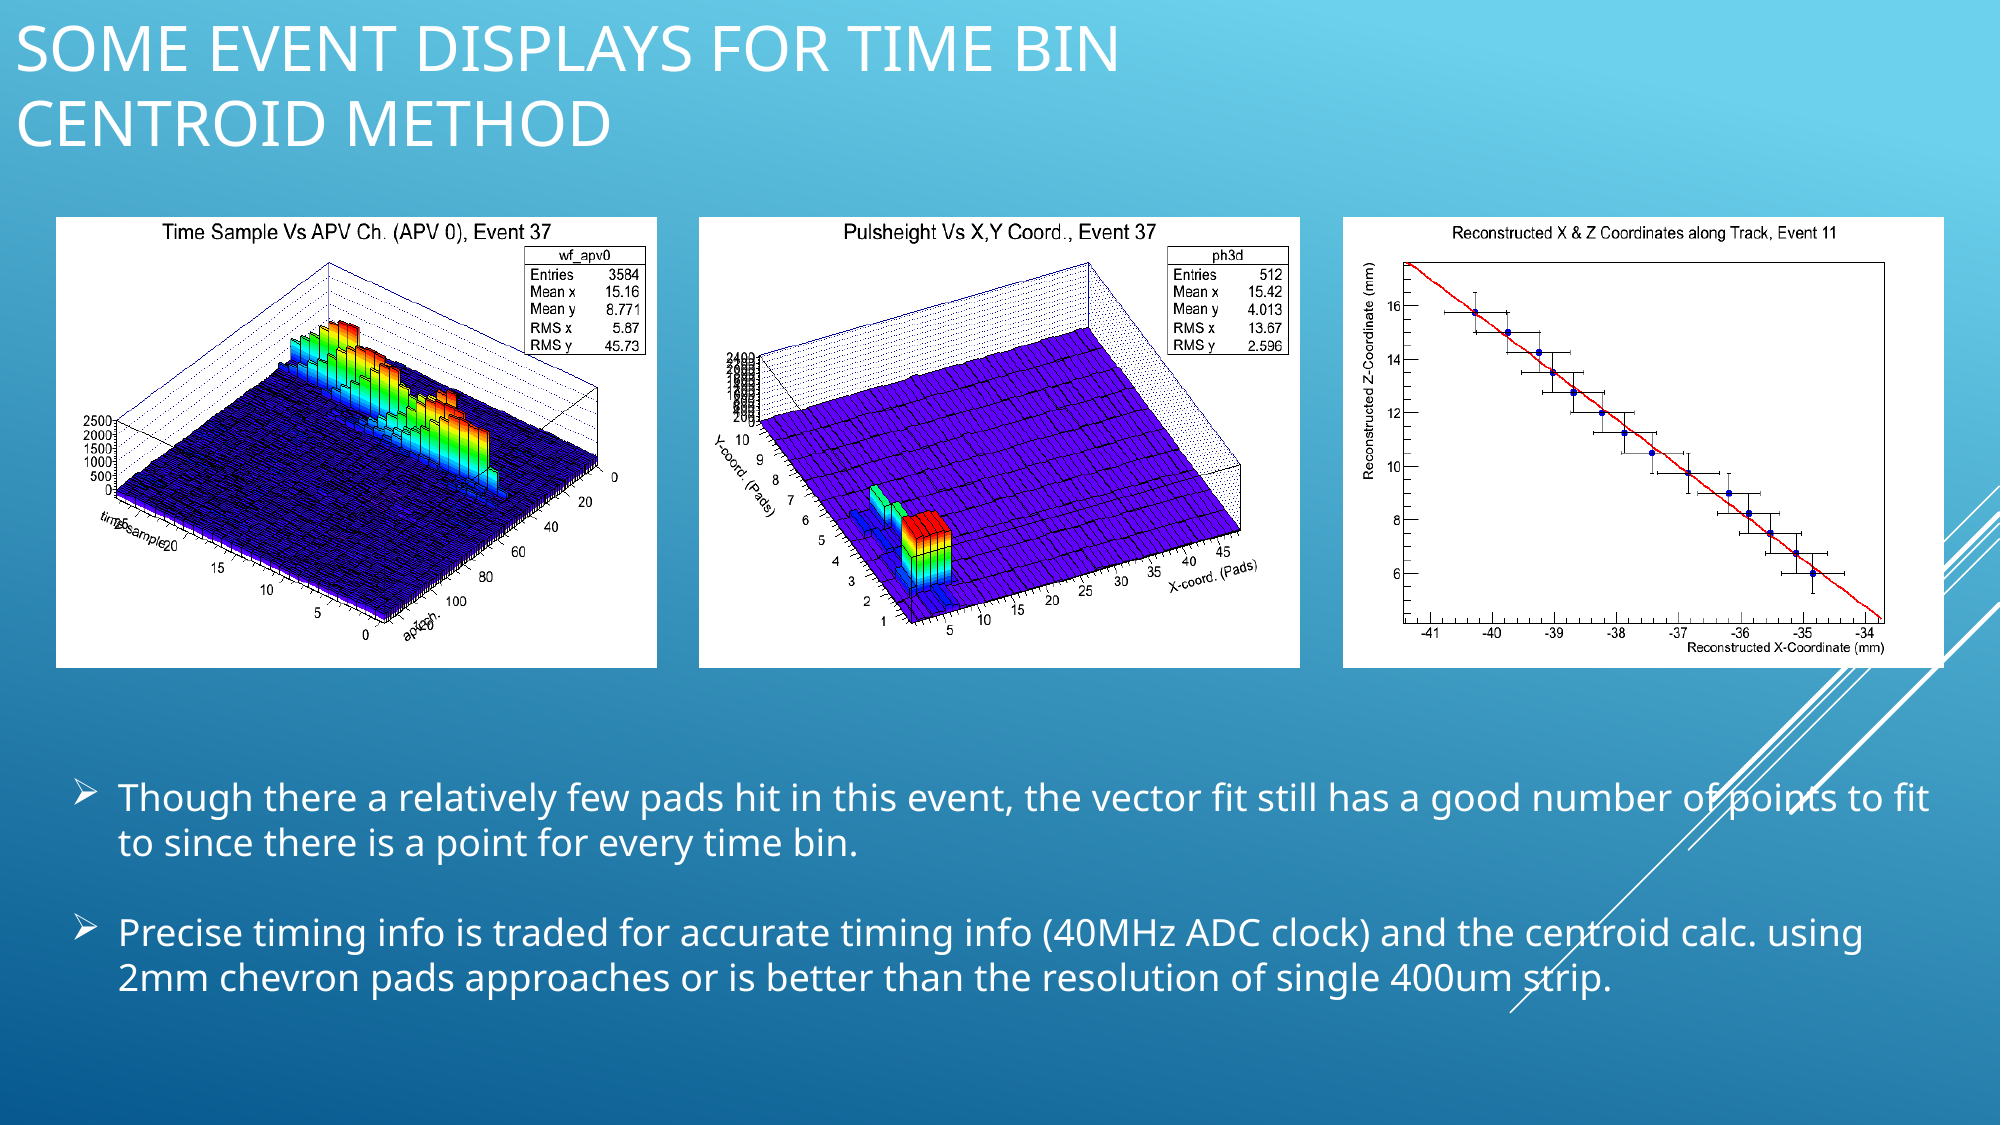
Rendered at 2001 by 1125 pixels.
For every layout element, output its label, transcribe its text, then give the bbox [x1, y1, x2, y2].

picture [699, 217, 1301, 668]
picture [55, 217, 657, 668]
text_box Though there a relatively few pads hit in this event, the vector fit still has a good number of points to fit to since there is a point for every time bin. Precise timing info is traded for accurate timing info (40MHz ADC clock) and the centroid calc. using 2mm chevron pads approaches or is better than the resolution of single 400um strip. [56, 767, 1958, 1052]
picture [1343, 217, 1944, 668]
title Some Event Displays for time bin centroid method [0, 0, 1400, 168]
